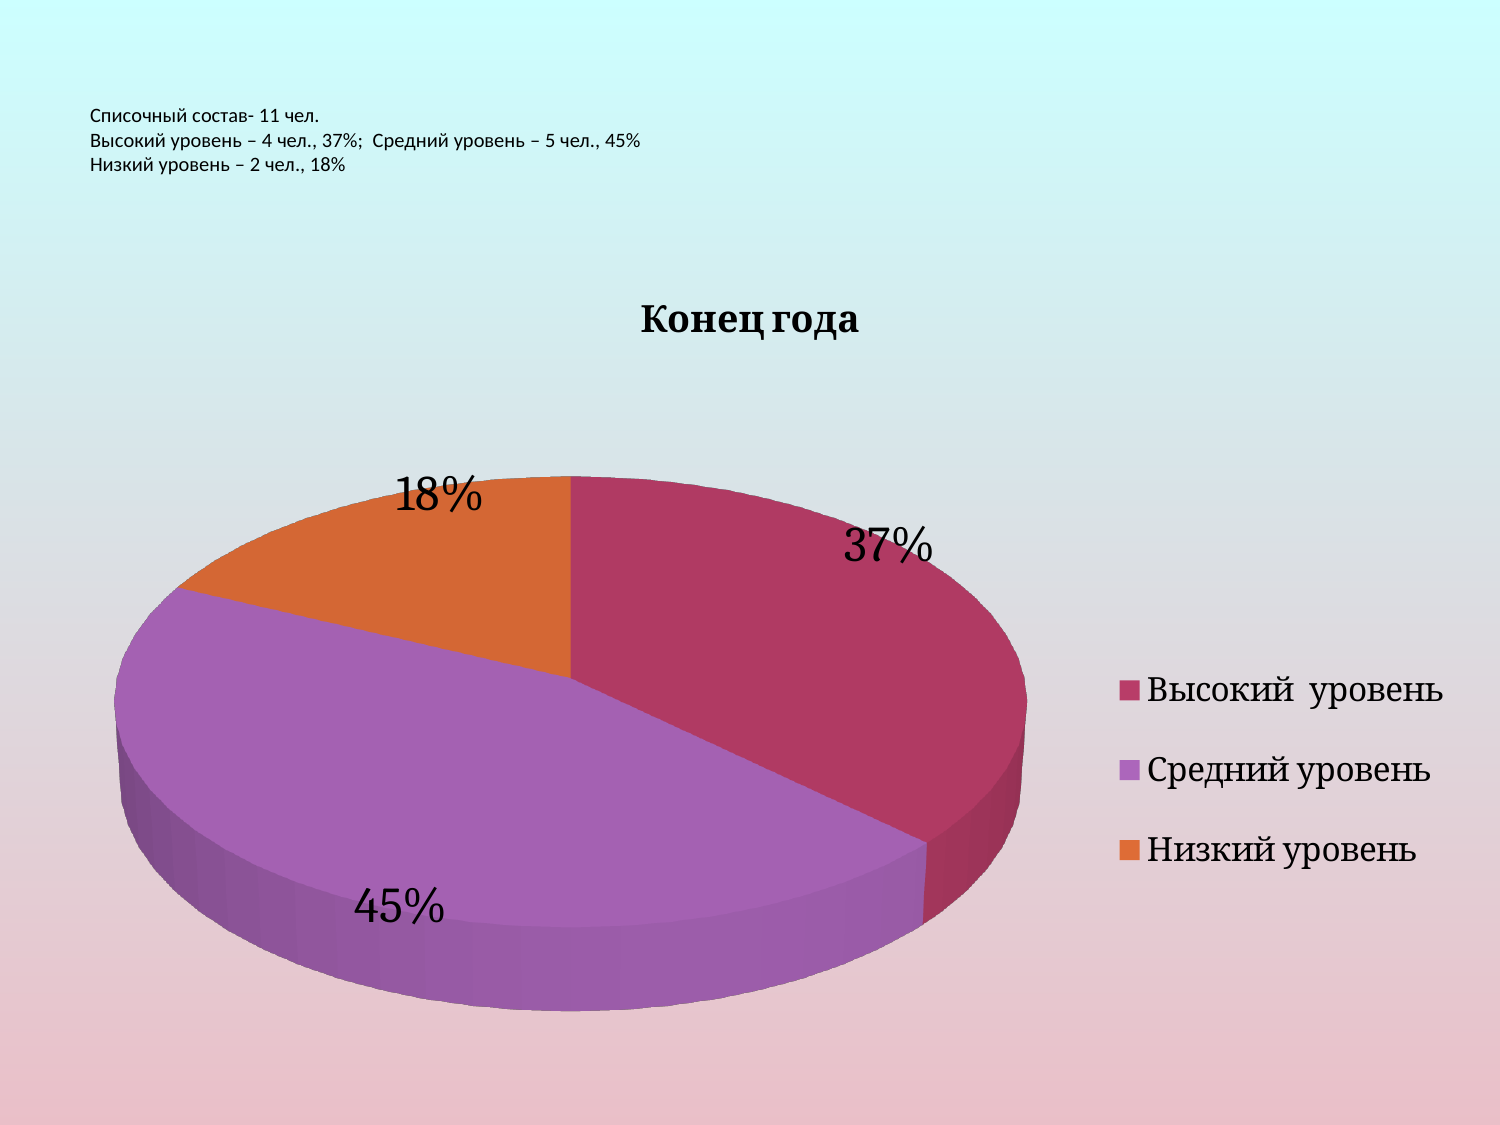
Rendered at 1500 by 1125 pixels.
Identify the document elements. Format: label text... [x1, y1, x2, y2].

title Списочный состав- 11 чел. Высокий уровень – 4 чел., 37%; Средний уровень – 5 чел., 45% Низкий уровень – 2 чел., 18% [75, 45, 1425, 233]
chart [34, 262, 1466, 1091]
